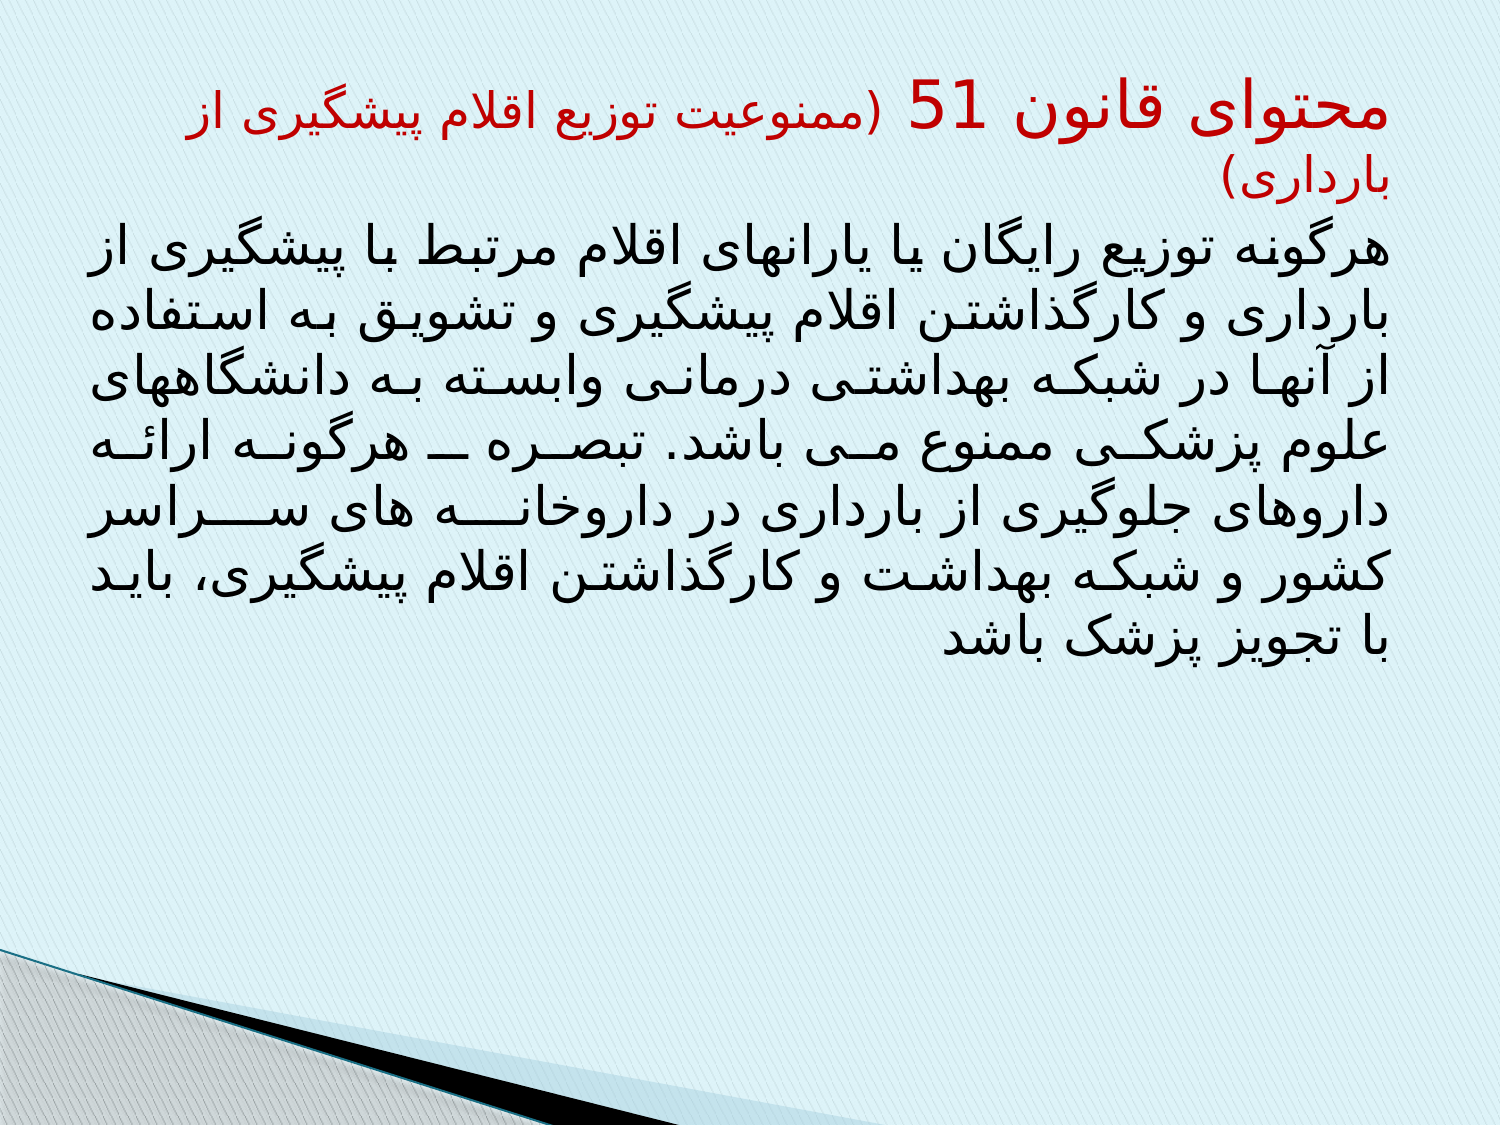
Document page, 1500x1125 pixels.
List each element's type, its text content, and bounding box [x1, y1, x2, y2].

list محتوای قانون 51 (ممنوعیت توزیع اقلام پیشگیری از بارداری) هرگونه توزیع رایگان یا یارانه­ای اقلام مرتبط با پیشگیری از بارداری و کارگذاشتن اقلام پیشگیری و تشویق به استفاده از آنها در شبکه بهداشتی درمانی وابسته به دانشگاههای علوم پزشکی ممنوع می باشد. تبصره ـ هرگونه ارائه داروهای جلوگیری از بارداری در داروخانه های سراسر کشور و شبکه بهداشت و کارگذاشتن اقلام پیشگیری، باید با تجویز پزشک باشد [75, 54, 1425, 986]
